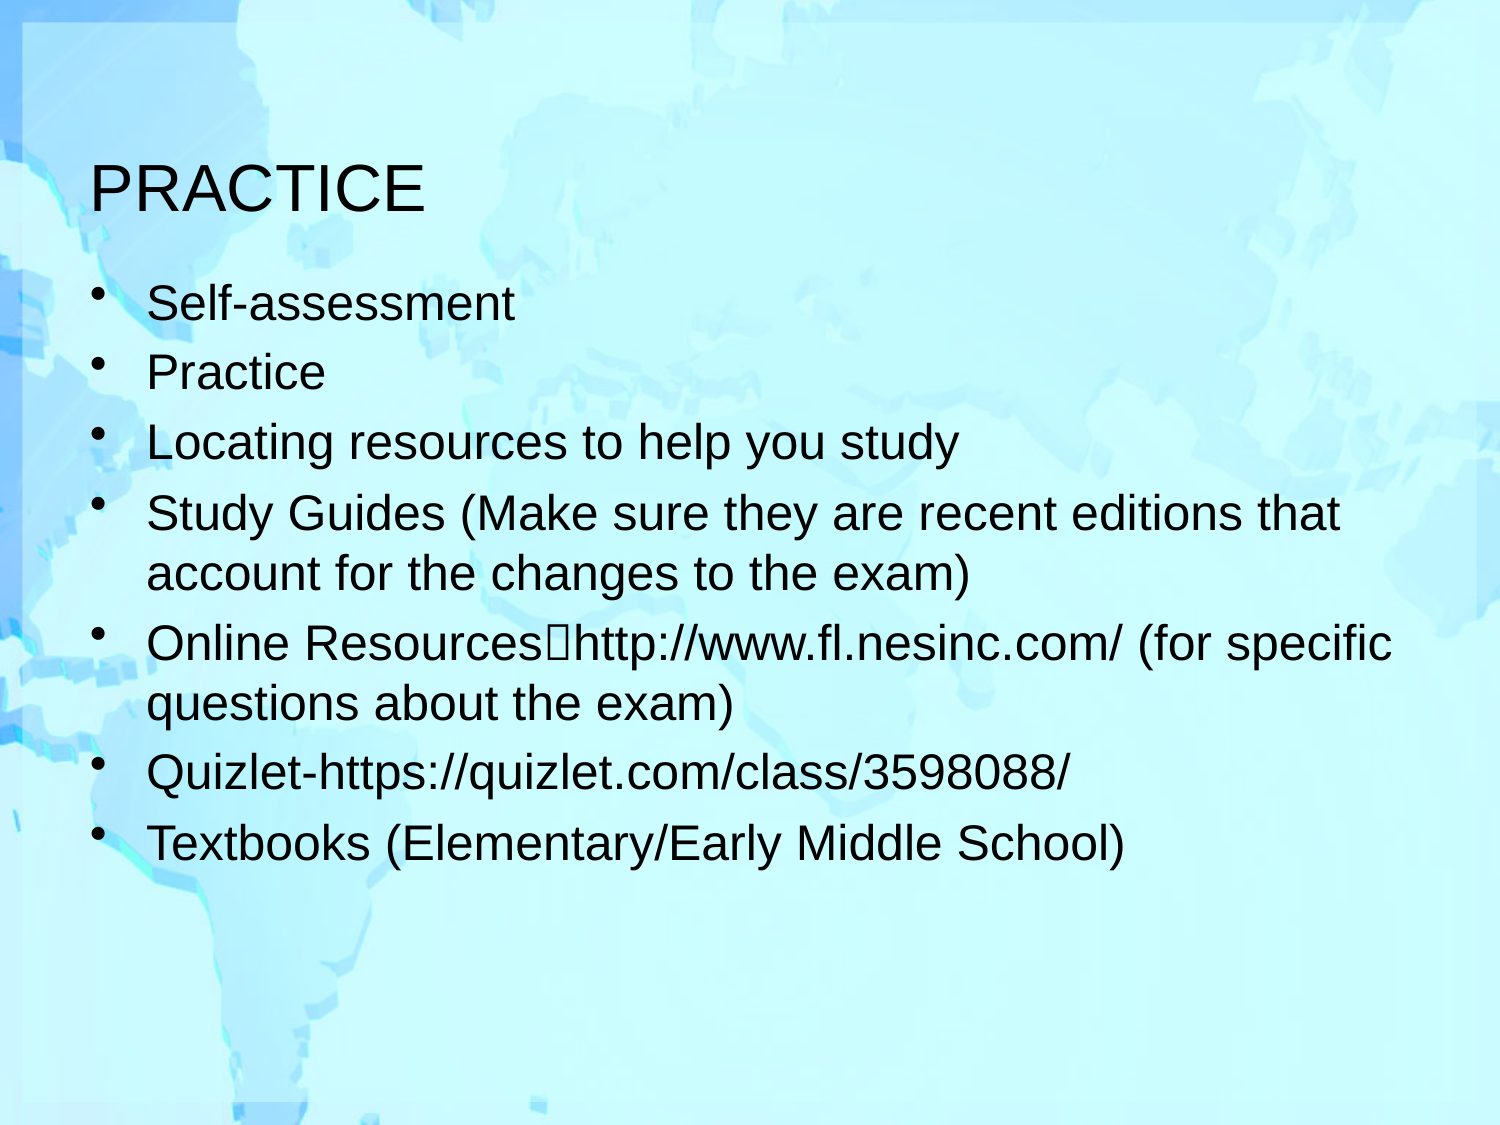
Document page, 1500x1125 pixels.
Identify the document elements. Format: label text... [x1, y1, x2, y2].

title PRACTICE [74, 45, 1425, 233]
list Self-assessment Practice Locating resources to help you study Study Guides (Make sure they are recent editions that account for the changes to the exam) Online Resourceshttp://www.fl.nesinc.com/ (for specific questions about the exam) Quizlet-https://quizlet.com/class/3598088/ Textbooks (Elementary/Early Middle School) [74, 262, 1425, 1005]
picture [0, 0, 1500, 1125]
